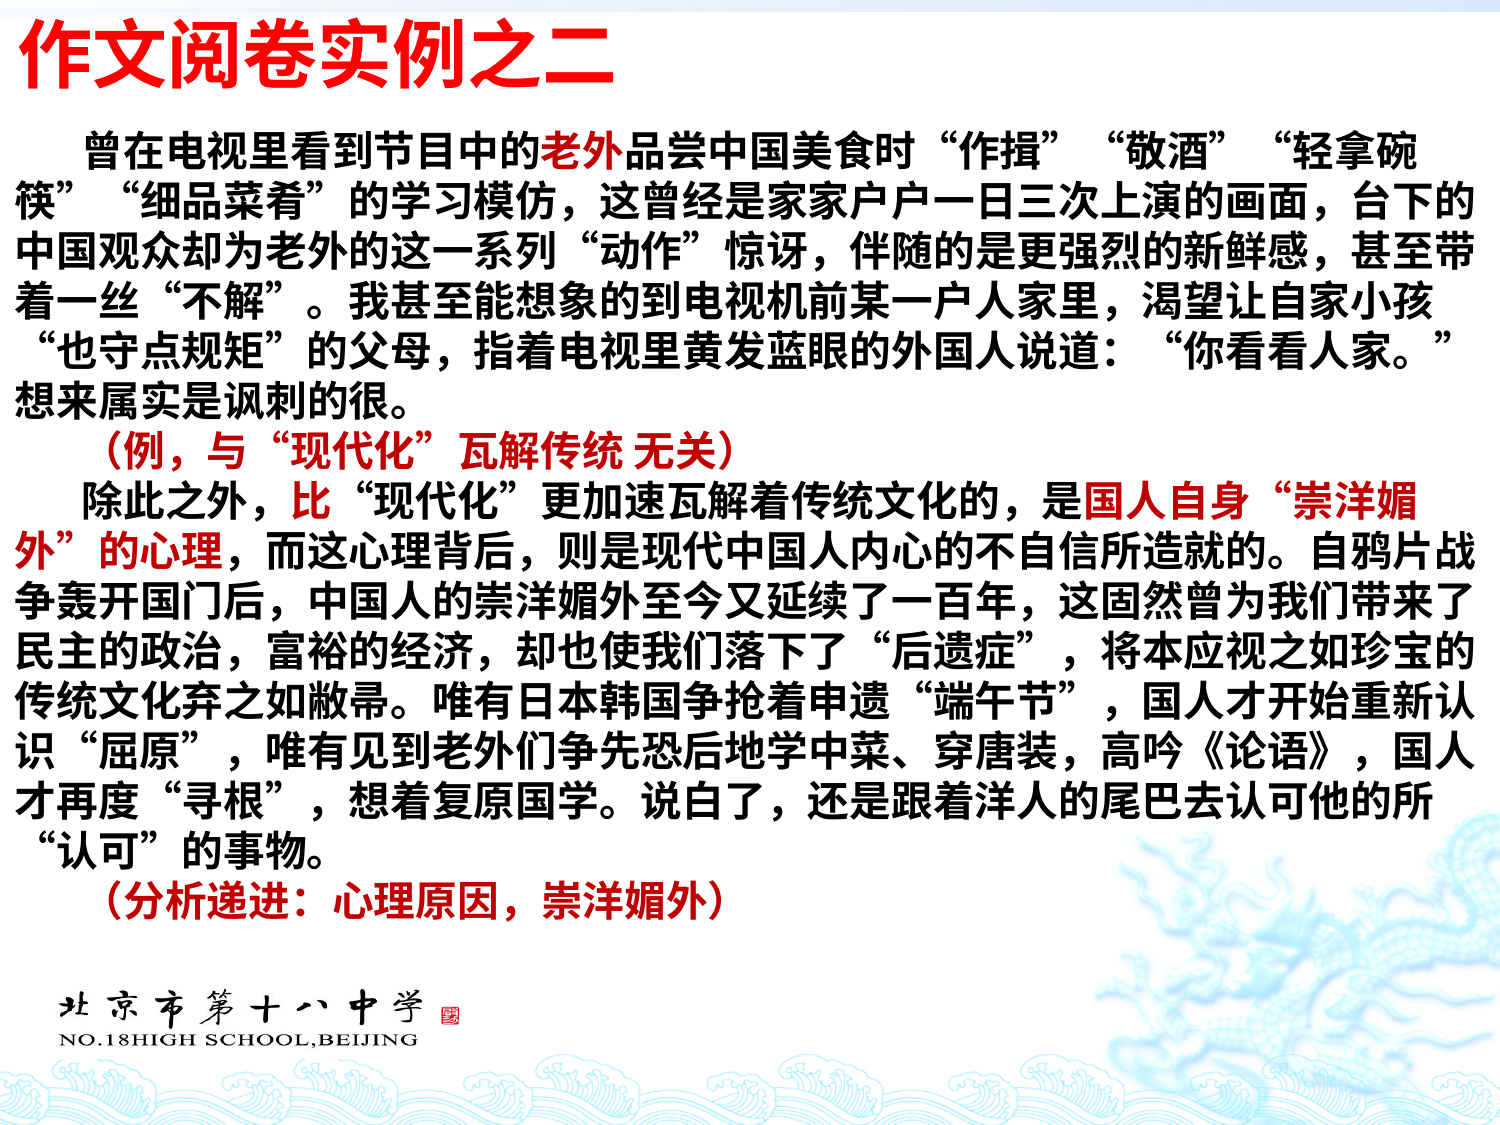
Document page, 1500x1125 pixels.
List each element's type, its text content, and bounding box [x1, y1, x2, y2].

picture [0, 984, 516, 1059]
text_box 曾在电视里看到节目中的老外品尝中国美食时“作揖”“敬酒”“轻拿碗筷”“细品菜肴”的学习模仿，这曾经是家家户户一日三次上演的画面，台下的中国观众却为老外的这一系列“动作”惊讶，伴随的是更强烈的新鲜感，甚至带着一丝“不解”。我甚至能想象的到电视机前某一户人家里，渴望让自家小孩“也守点规矩”的父母，指着电视里黄发蓝眼的外国人说道：“你看看人家。”想来属实是讽刺的很。 （例，与“现代化”瓦解传统 无关） 除此之外，比“现代化”更加速瓦解着传统文化的，是国人自身“崇洋媚外”的心理，而这心理背后，则是现代中国人内心的不自信所造就的。自鸦片战争轰开国门后，中国人的崇洋媚外至今又延续了一百年，这固然曾为我们带来了民主的政治，富裕的经济，却也使我们落下了“后遗症”，将本应视之如珍宝的传统文化弃之如敝帚。唯有日本韩国争抢着申遗“端午节”，国人才开始重新认识“屈原”，唯有见到老外们争先恐后地学中菜、穿唐装，高吟《论语》，国人才再度“寻根”，想着复原国学。说白了，还是跟着洋人的尾巴去认可他的所“认可”的事物。 （分析递进：心理原因，崇洋媚外） [0, 117, 1500, 933]
text_box 作文阅卷实例之二 [3, 0, 633, 105]
